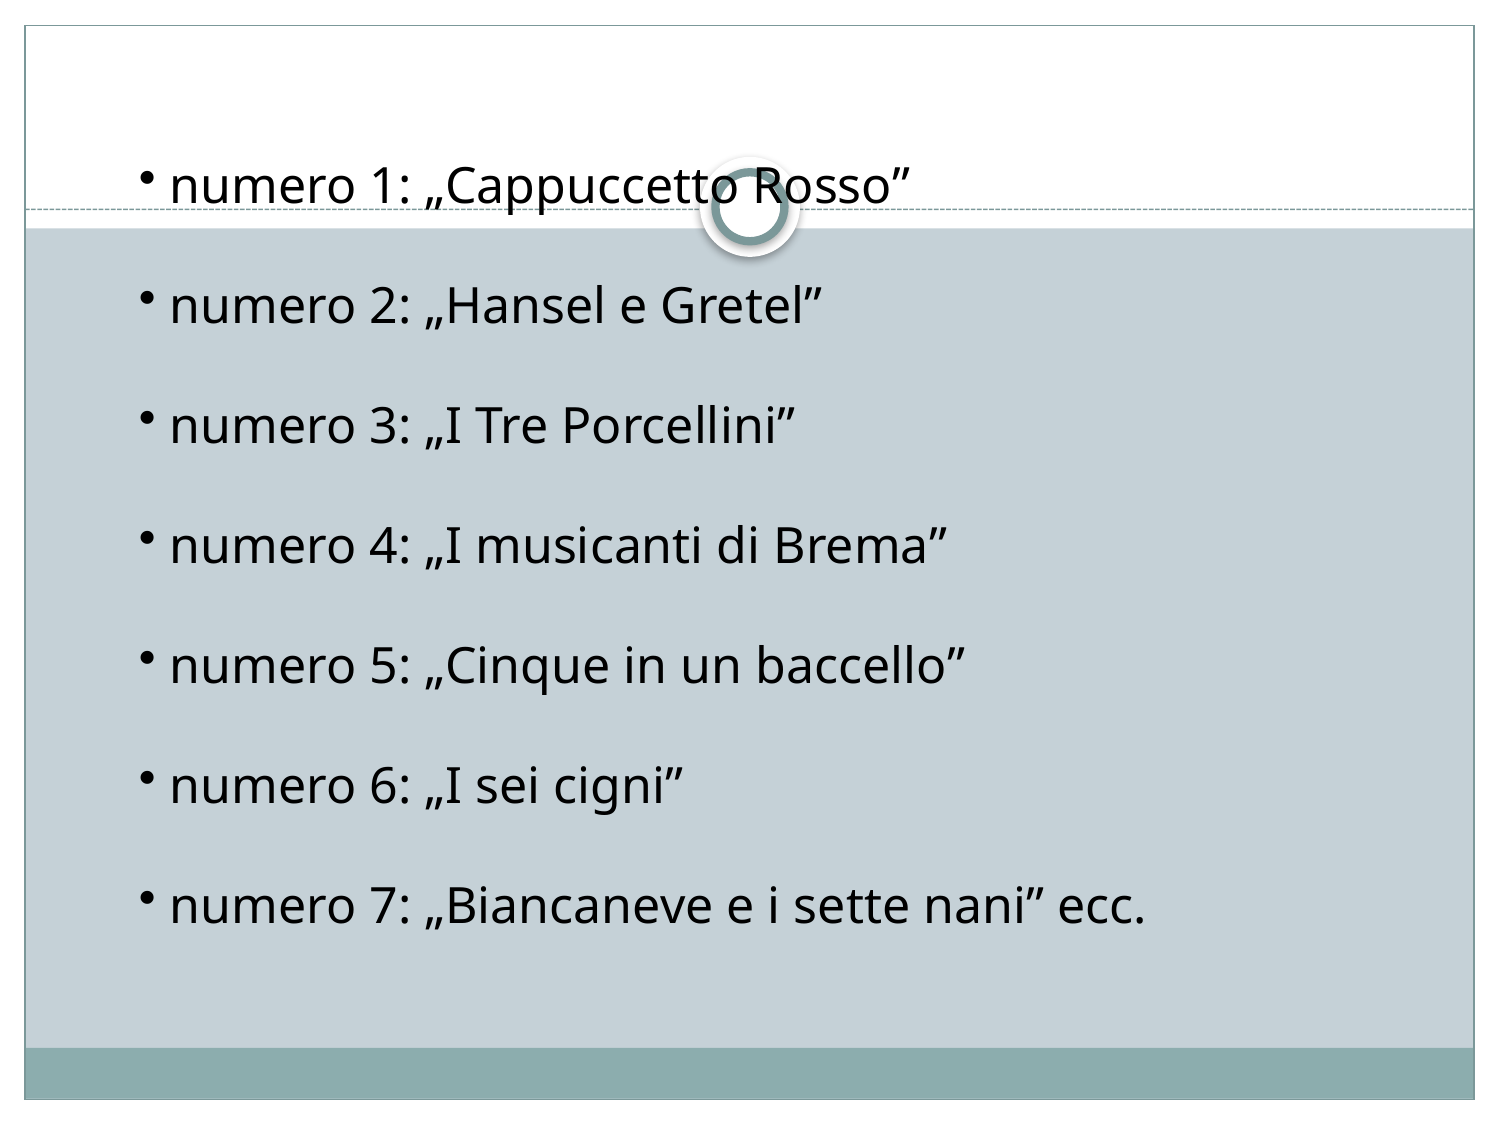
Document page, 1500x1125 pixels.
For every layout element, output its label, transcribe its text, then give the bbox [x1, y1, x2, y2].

text_box numero 1: „Cappuccetto Rosso” numero 2: „Hansel e Gretel” numero 3: „I Tre Porcellini” numero 4: „I musicanti di Brema” numero 5: „Cinque in un baccello” numero 6: „I sei cigni” numero 7: „Biancaneve e i sette nani” ecc. [123, 146, 1435, 942]
